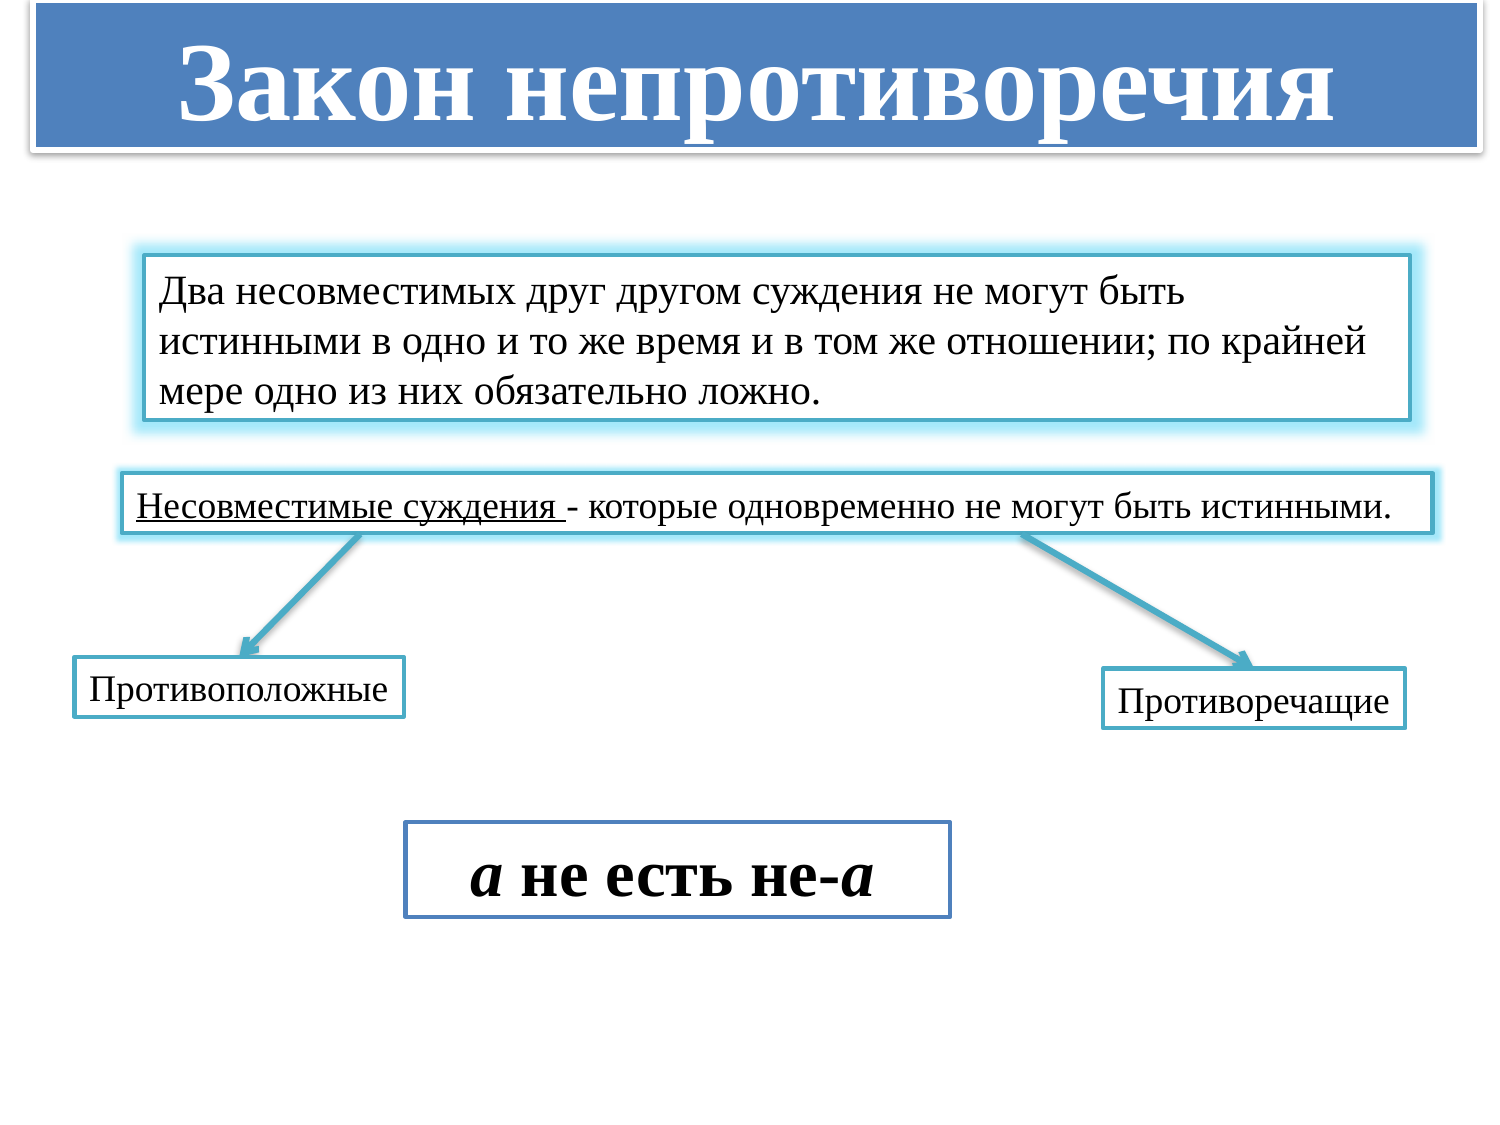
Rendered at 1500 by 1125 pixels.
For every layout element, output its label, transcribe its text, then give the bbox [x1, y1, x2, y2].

text_box Противоречащие [1101, 666, 1407, 730]
text_box Два несовместимых друг другом суждения не могут быть истинными в одно и то же время и в том же отношении; по крайней мере одно из них обязательно ложно. [142, 253, 1412, 422]
text_box Закон непротиворечия [30, 0, 1483, 153]
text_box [1021, 533, 1255, 669]
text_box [238, 533, 361, 658]
text_box а не есть не-a [403, 820, 952, 919]
text_box Несовместимые суждения - которые одновременно не могут быть истинными. [120, 471, 1435, 535]
text_box Противоположные [72, 655, 406, 719]
